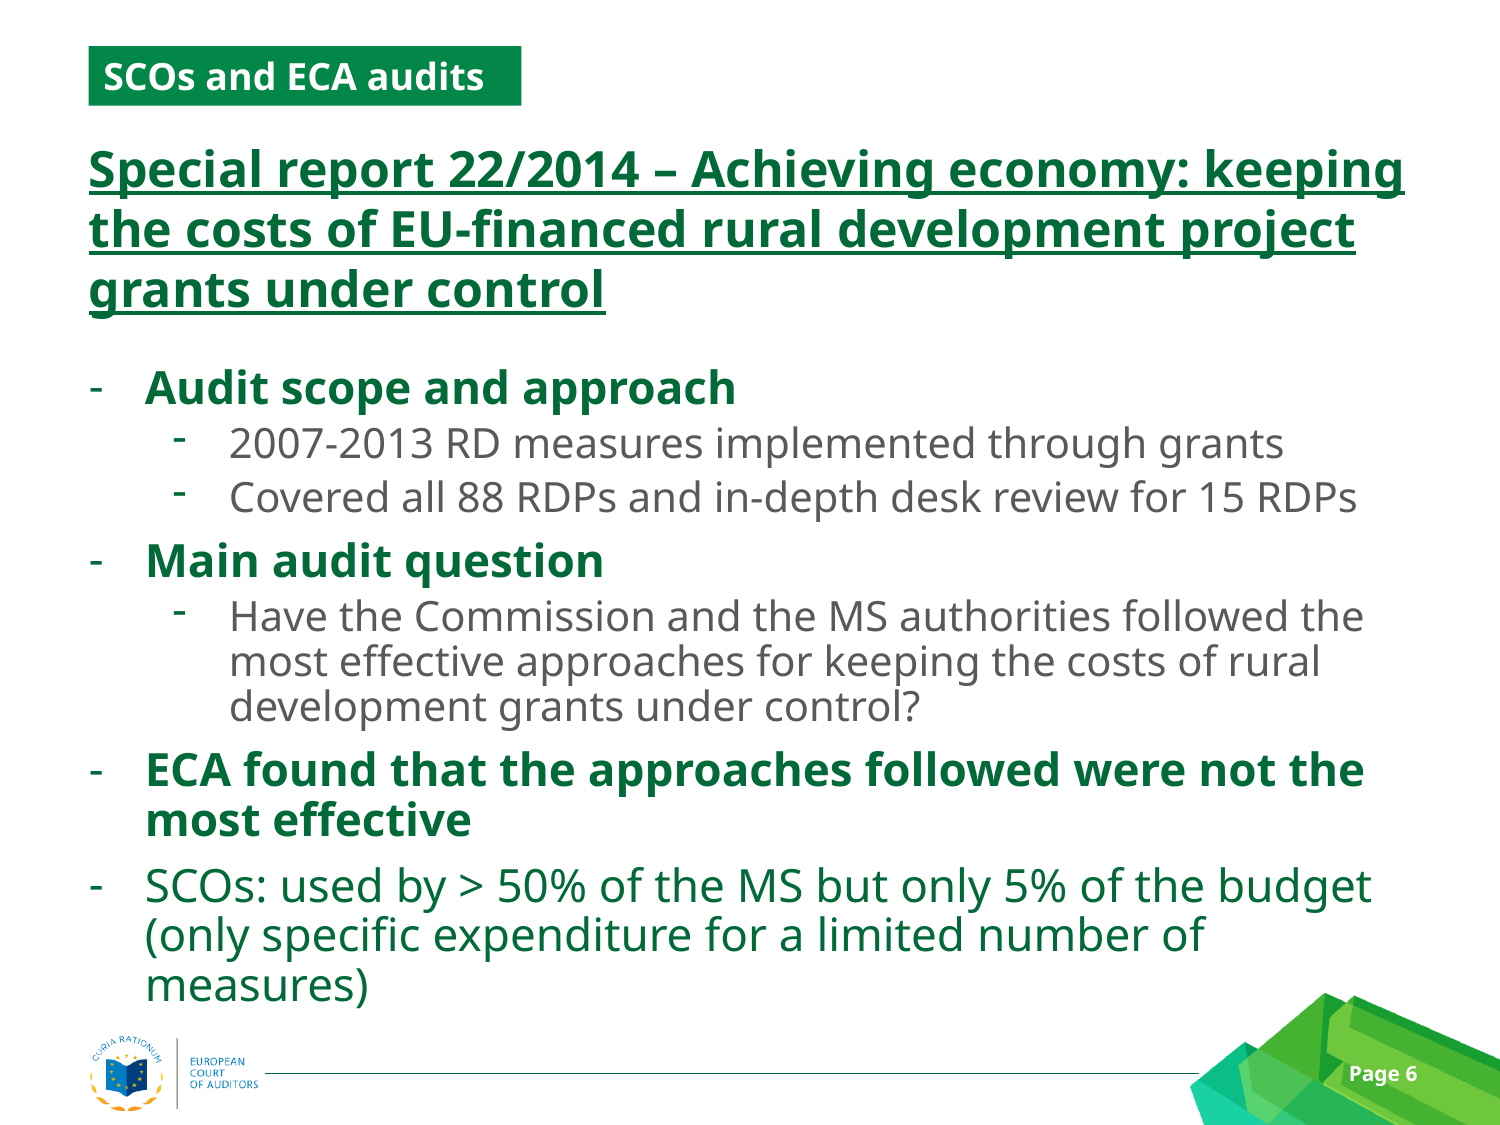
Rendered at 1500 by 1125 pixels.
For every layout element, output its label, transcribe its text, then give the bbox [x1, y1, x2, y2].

picture [82, 1028, 265, 1118]
picture [1175, 987, 1500, 1125]
list Special report 22/2014 – Achieving economy: keeping the costs of EU-financed rural development project grants under control Audit scope and approach 2007-2013 RD measures implemented through grants Covered all 88 RDPs and in-depth desk review for 15 RDPs Main audit question Have the Commission and the MS authorities followed the most effective approaches for keeping the costs of rural development grants under control? ECA found that the approaches followed were not the most effective SCOs: used by > 50% of the MS but only 5% of the budget (only specific expenditure for a limited number of measures) [88, 137, 1412, 976]
slide_number Page 6 [1122, 1053, 1418, 1095]
text_box SCOs and ECA audits [88, 46, 522, 106]
